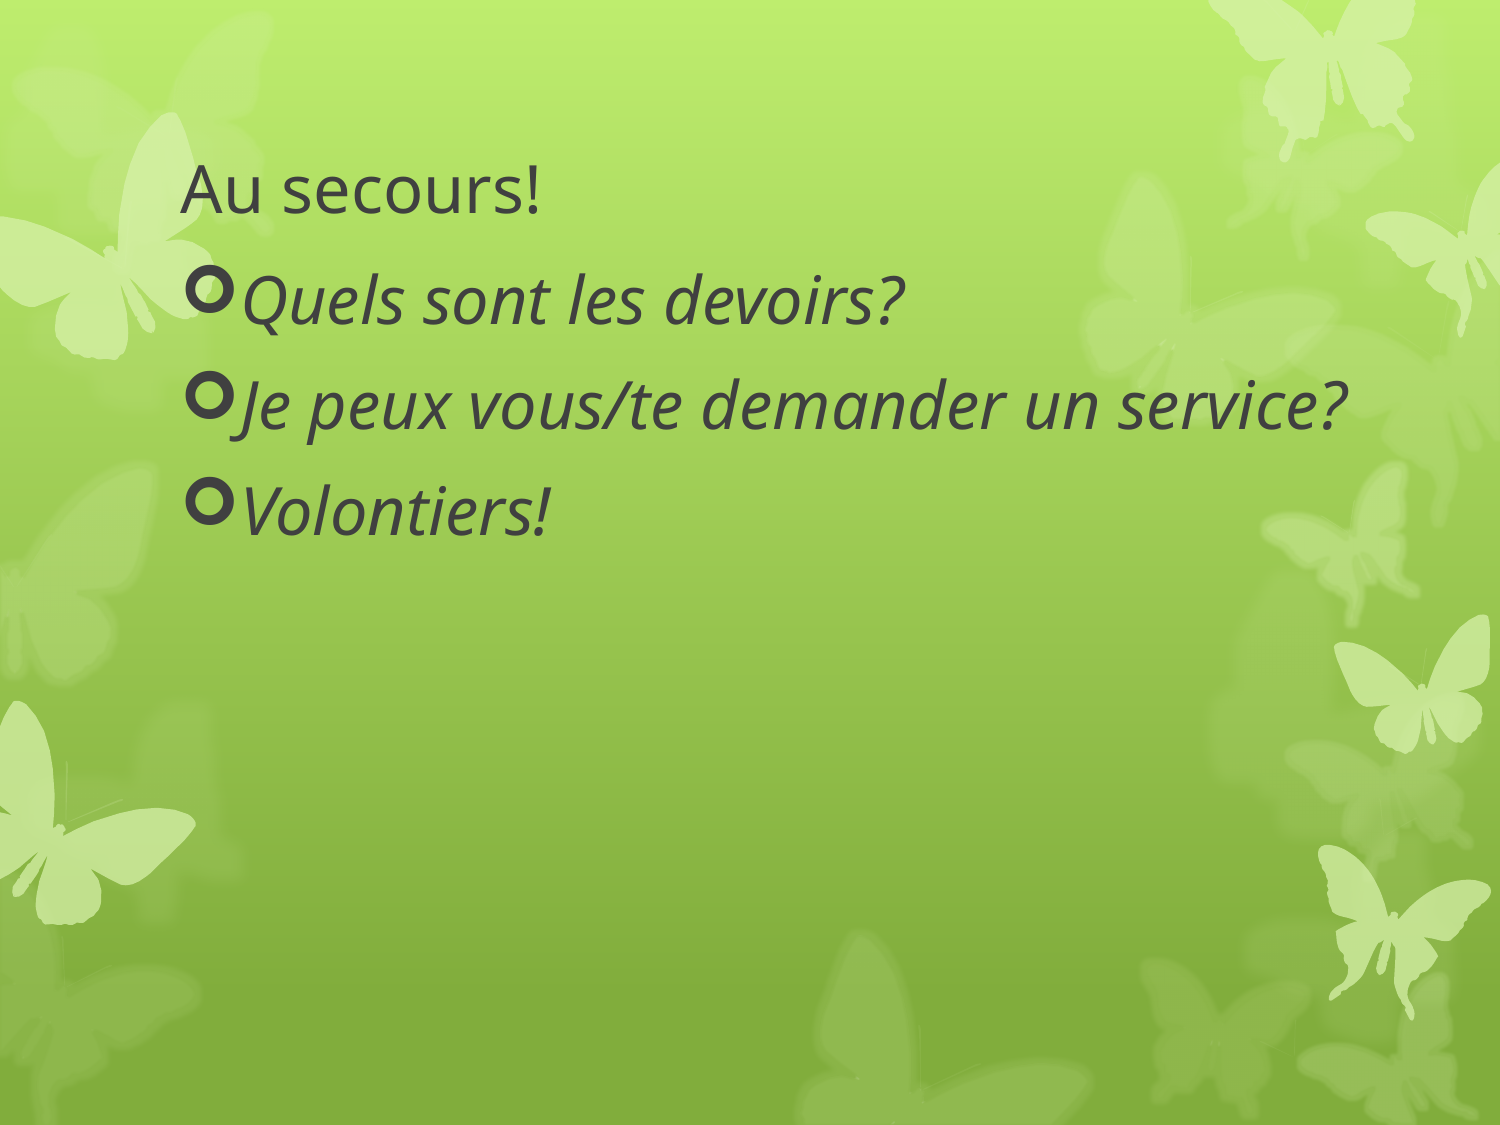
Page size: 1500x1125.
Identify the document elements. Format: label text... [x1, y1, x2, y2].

list Quels sont les devoirs? Je peux vous/te demander un service? Volontiers! [165, 249, 1400, 1088]
title Au secours! [165, 110, 1335, 249]
